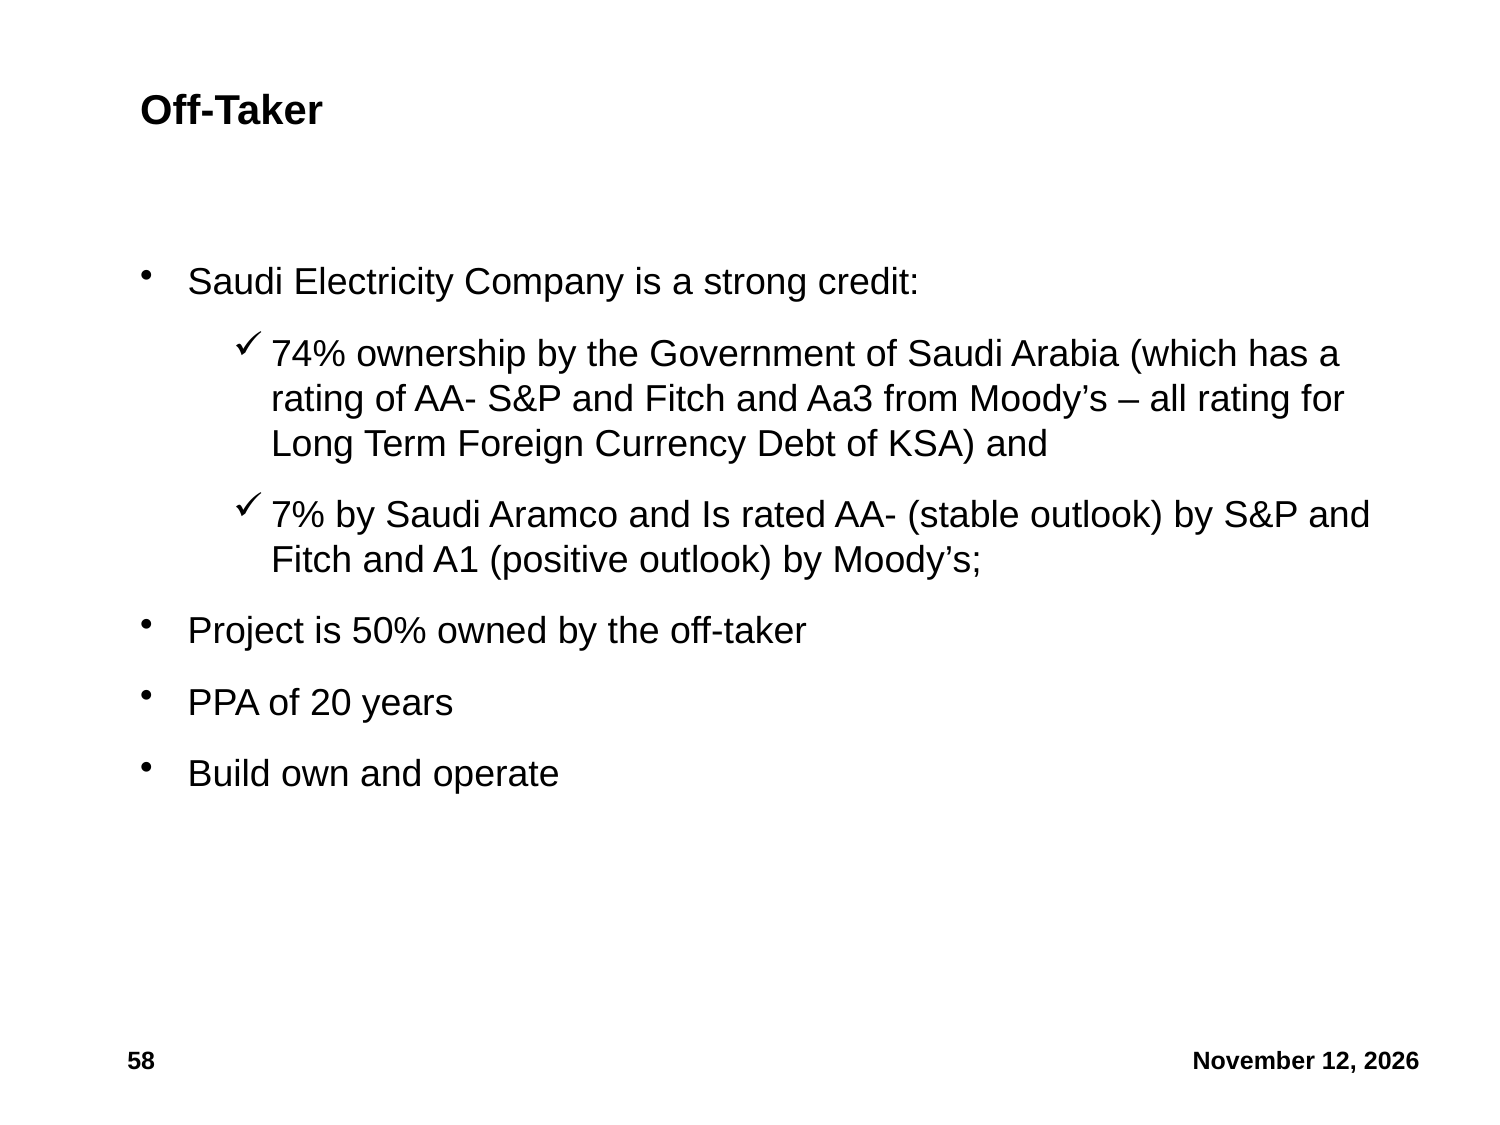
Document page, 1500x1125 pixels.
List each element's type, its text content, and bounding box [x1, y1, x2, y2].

list Saudi Electricity Company is a strong credit: 74% ownership by the Government of Saudi Arabia (which has a rating of AA- S&P and Fitch and Aa3 from Moody’s – all rating for Long Term Foreign Currency Debt of KSA) and 7% by Saudi Aramco and Is rated AA- (stable outlook) by S&P and Fitch and A1 (positive outlook) by Moody’s; Project is 50% owned by the off-taker PPA of 20 years Build own and operate [124, 249, 1413, 1001]
title Off-Taker [124, 74, 1376, 226]
